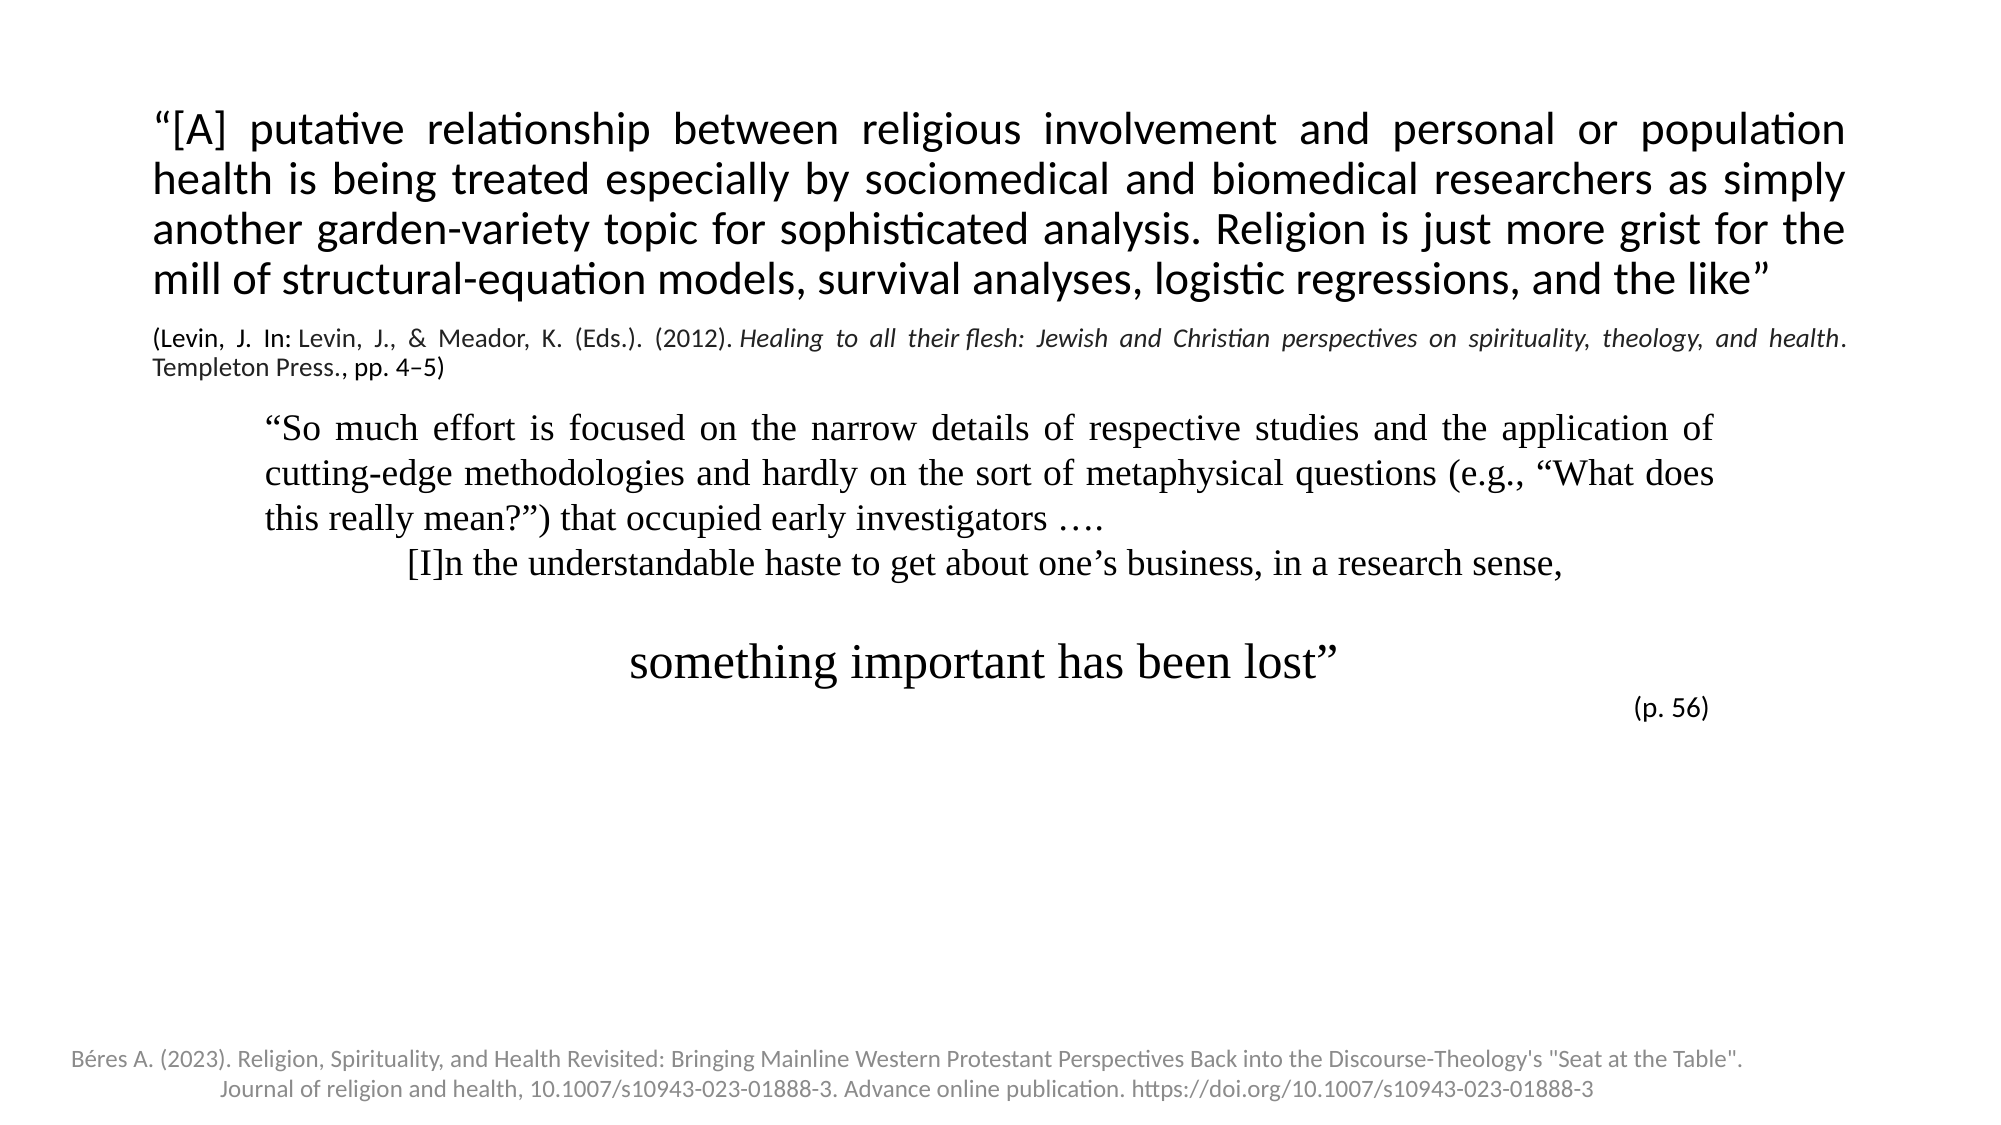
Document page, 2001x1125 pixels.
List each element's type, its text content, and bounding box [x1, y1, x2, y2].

text_box Béres A. (2023). Religion, Spirituality, and Health Revisited: Bringing Mainline Western Protestant Perspectives Back into the Discourse-Theology's "Seat at the Table". Journal of religion and health, 10.1007/s10943-023-01888-3. Advance online publication. https://doi.org/10.1007/s10943-023-01888-3​ [34, 1042, 1784, 1103]
list “[A] putative relationship between religious involvement and personal or population health is being treated especially by sociomedical and biomedical researchers as simply another garden-variety topic for sophisticated analysis. Religion is just more grist for the mill of structural-equation models, survival analyses, logistic regressions, and the like” (Levin, J. In: Levin, J., & Meador, K. (Eds.). (2012). Healing to all their flesh: Jewish and Christian perspectives on spirituality, theology, and health. Templeton Press., pp. 4–5) [137, 96, 1863, 396]
text_box “So much effort is focused on the narrow details of respective studies and the application of cutting-edge methodologies and hardly on the sort of metaphysical questions (e.g., “What does this really mean?”) that occupied early investigators …. [I]n the understandable haste to get about one’s business, in a research sense, something important has been lost” (p. 56) [249, 395, 1732, 731]
